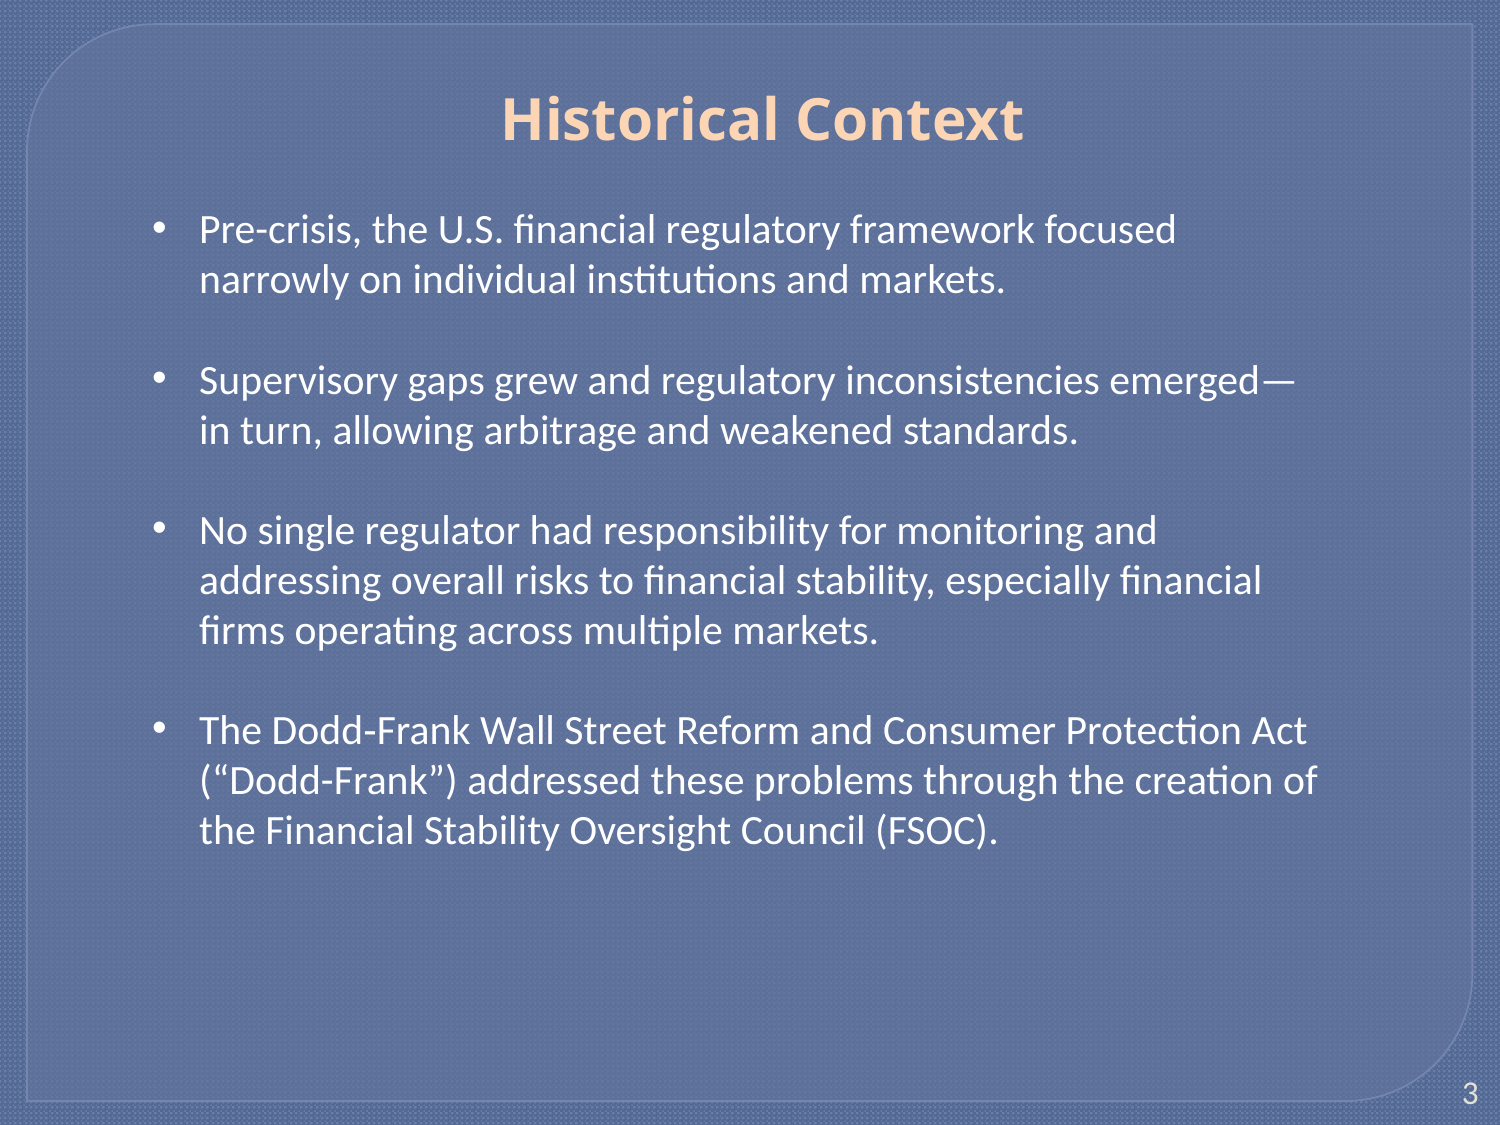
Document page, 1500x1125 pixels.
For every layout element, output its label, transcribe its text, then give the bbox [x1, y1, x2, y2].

slide_number 3 [1417, 1068, 1494, 1114]
text_box Historical Context [187, 75, 1338, 160]
text_box Pre-crisis, the U.S. financial regulatory framework focused narrowly on individual institutions and markets. Supervisory gaps grew and regulatory inconsistencies emerged—in turn, allowing arbitrage and weakened standards. No single regulator had responsibility for monitoring and addressing overall risks to financial stability, especially financial firms operating across multiple markets. The Dodd‐Frank Wall Street Reform and Consumer Protection Act (“Dodd-Frank”) addressed these problems through the creation of the Financial Stability Oversight Council (FSOC). [137, 194, 1338, 910]
